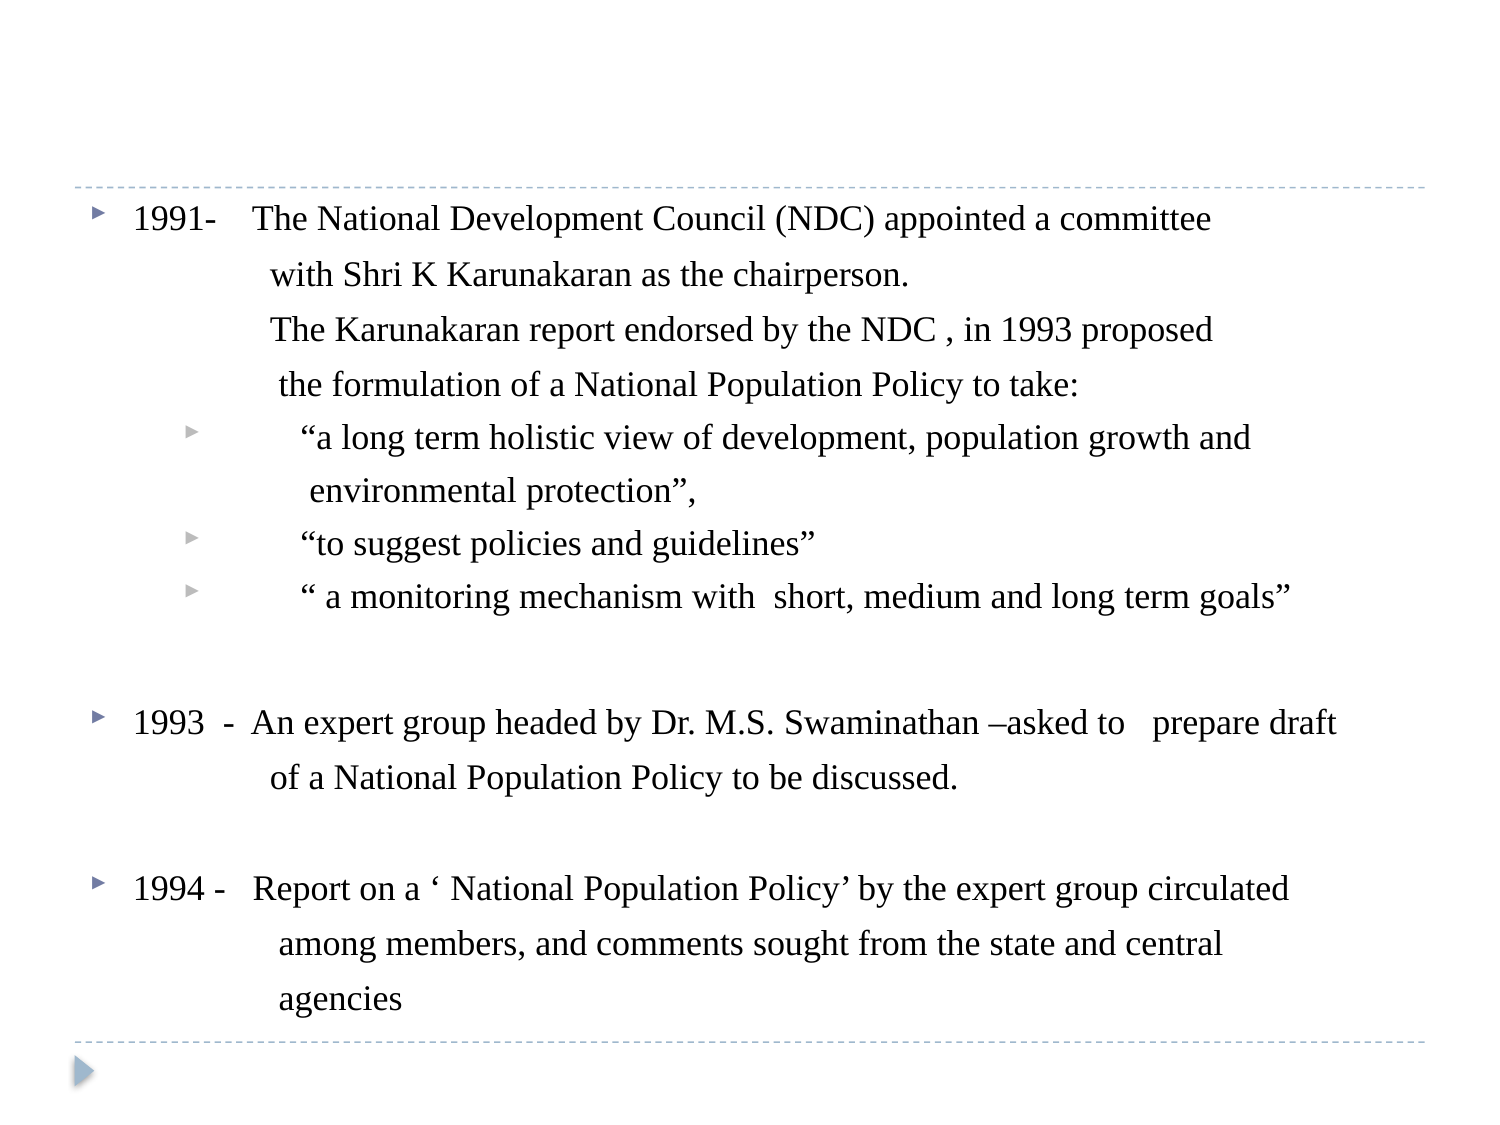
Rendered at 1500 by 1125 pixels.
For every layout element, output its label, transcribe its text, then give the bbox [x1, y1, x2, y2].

list 1991- The National Development Council (NDC) appointed a committee with Shri K Karunakaran as the chairperson. The Karunakaran report endorsed by the NDC , in 1993 proposed the formulation of a National Population Policy to take: “a long term holistic view of development, population growth and environmental protection”, “to suggest policies and guidelines” “ a monitoring mechanism with short, medium and long term goals” 1993 - An expert group headed by Dr. M.S. Swaminathan –asked to prepare draft of a National Population Policy to be discussed. 1994 - Report on a ‘ National Population Policy’ by the expert group circulated among members, and comments sought from the state and central agencies [75, 187, 1425, 1038]
